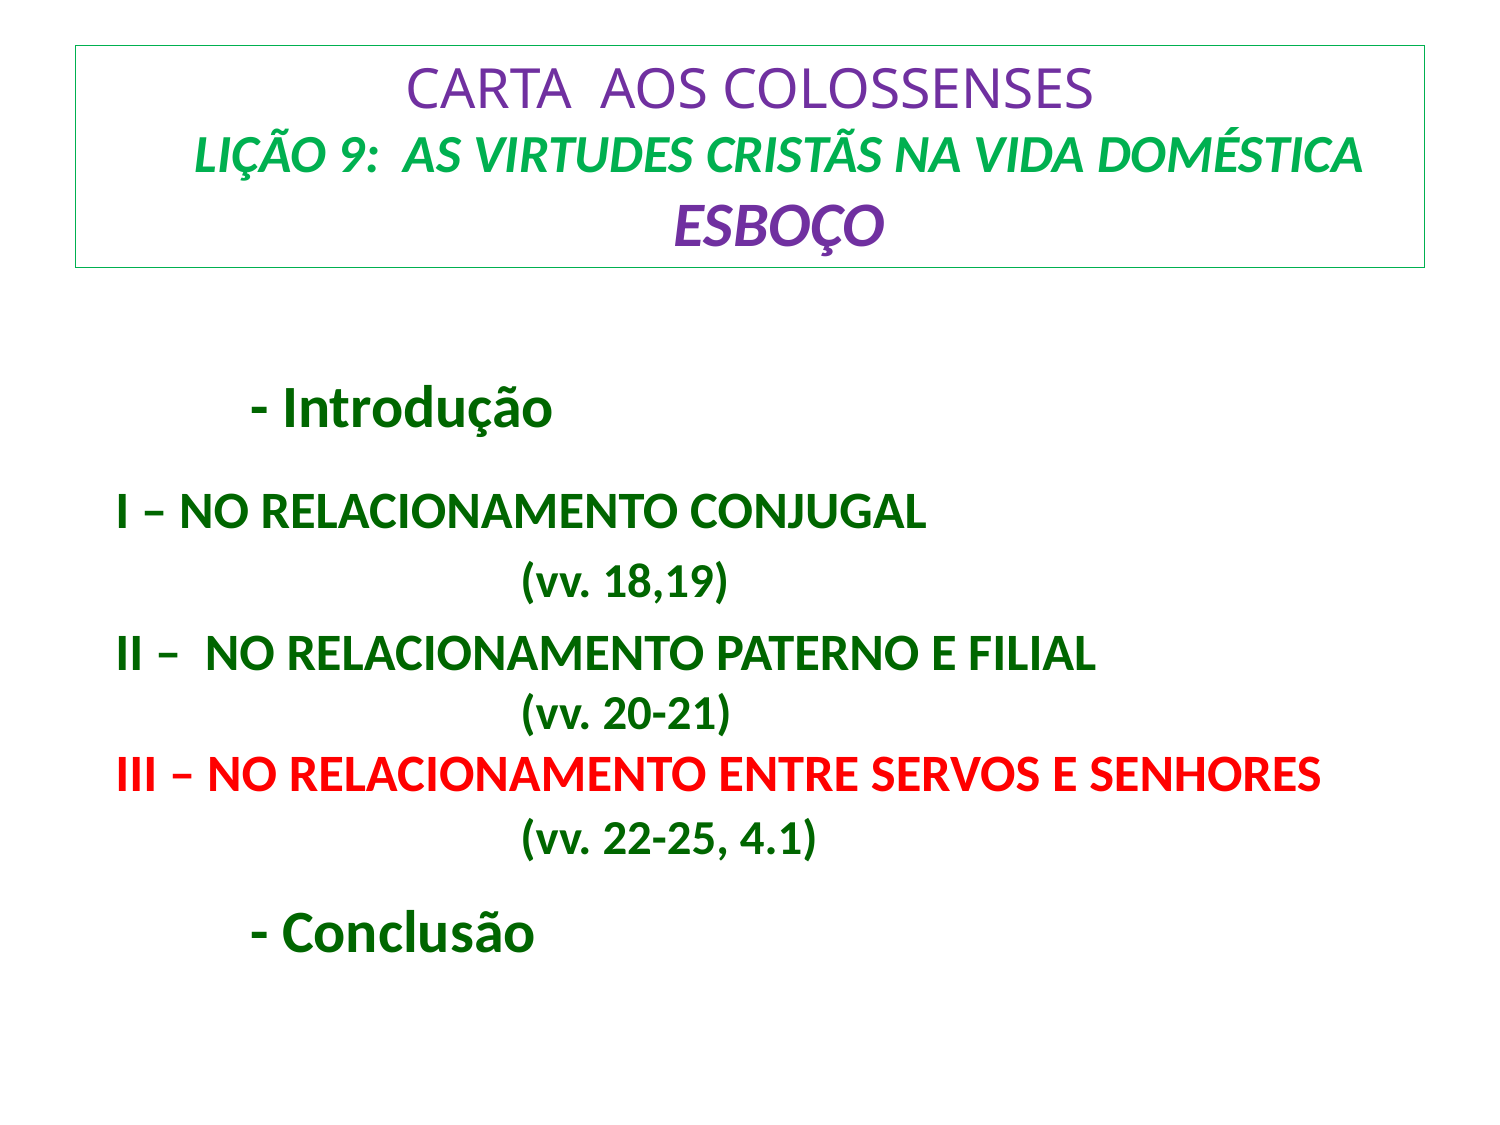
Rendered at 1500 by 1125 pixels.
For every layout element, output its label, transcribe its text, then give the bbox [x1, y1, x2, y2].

list - Introdução I – NO RELACIONAMENTO CONJUGAL (vv. 18,19) II – NO RELACIONAMENTO PATERNO E FILIAL (vv. 20-21) III – NO RELACIONAMENTO ENTRE SERVOS E SENHORES (vv. 22-25, 4.1) - Conclusão [100, 314, 1424, 975]
title CARTA AOS COLOSSENSES LIÇÃO 9: AS VIRTUDES CRISTÃS NA VIDA DOMÉSTICA ESBOÇO [75, 45, 1425, 268]
